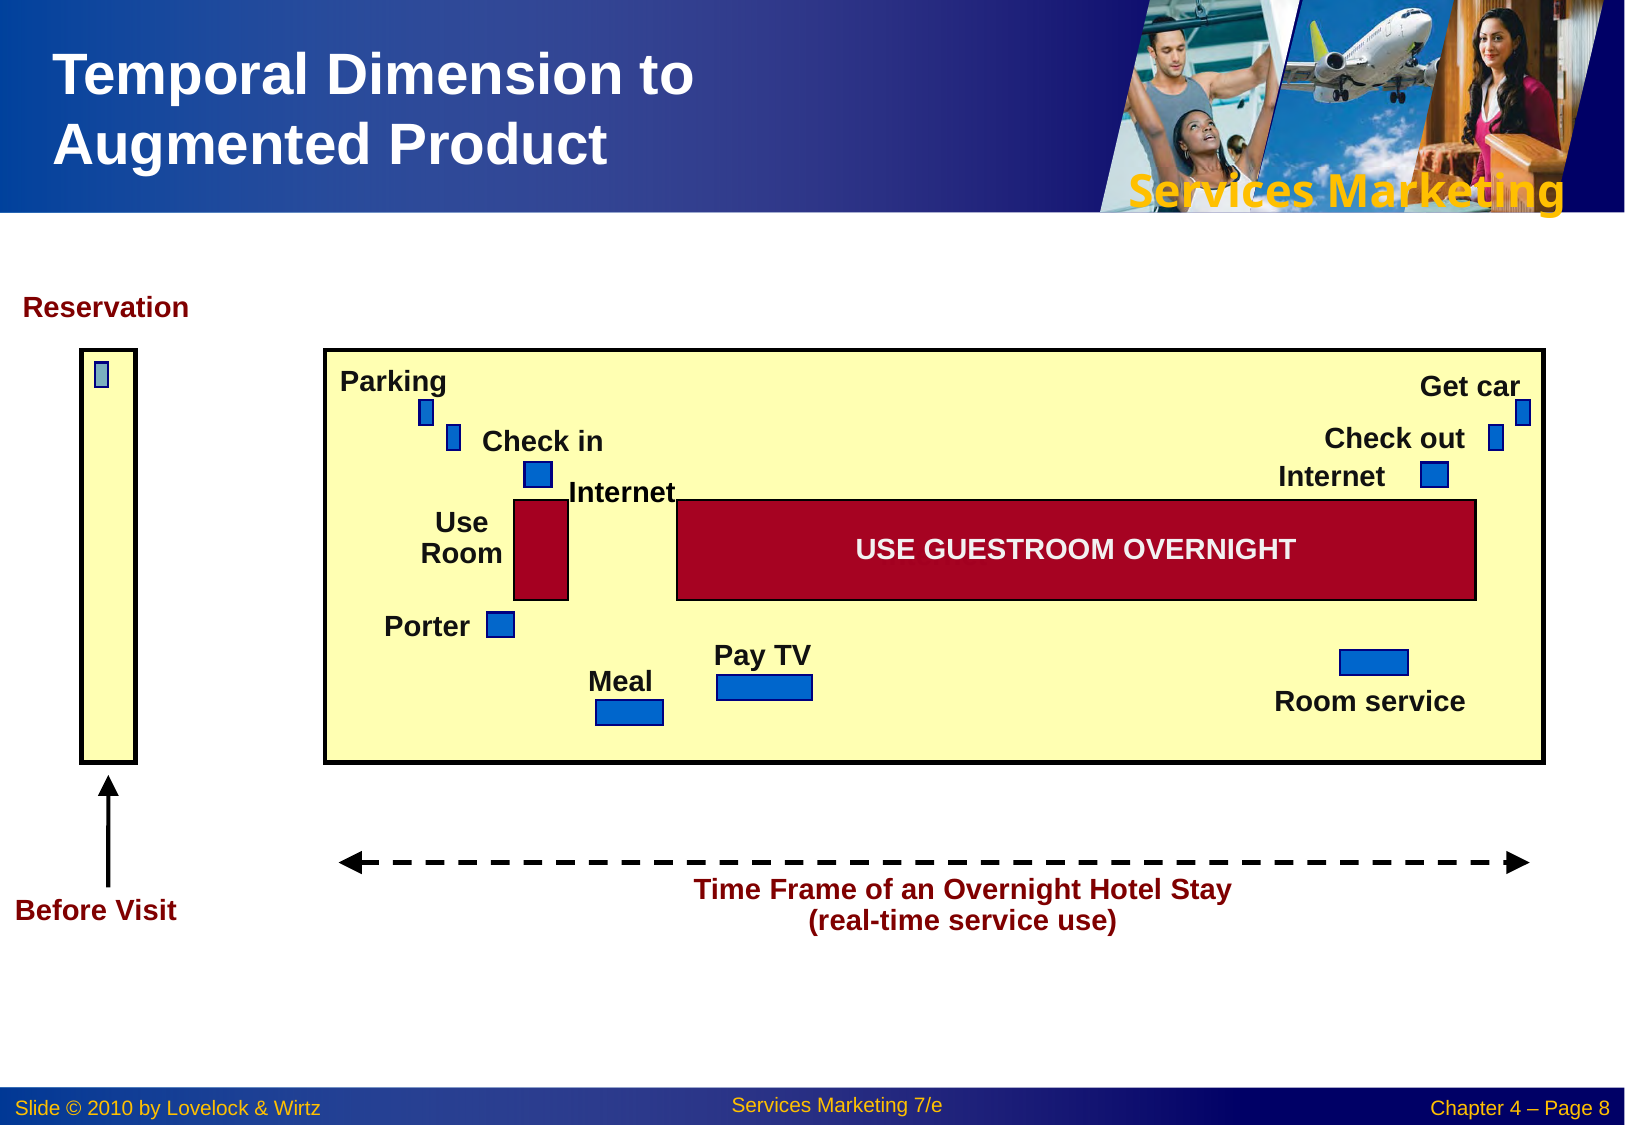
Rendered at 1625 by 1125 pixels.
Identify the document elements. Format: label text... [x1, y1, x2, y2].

picture [1546, 187, 1556, 202]
text_box USE GUESTROOM OVERNIGHT [676, 500, 1476, 600]
text_box [717, 679, 813, 700]
text_box Pay TV [699, 633, 827, 679]
text_box internet [324, 350, 1544, 763]
text_box [446, 425, 461, 450]
text_box [1340, 650, 1408, 675]
text_box [524, 461, 552, 487]
text_box [338, 852, 364, 873]
title Temporal Dimension to Augmented Product [36, 37, 988, 176]
text_box [487, 612, 515, 638]
text_box Use Room [387, 499, 536, 578]
text_box [1428, 463, 1449, 488]
text_box [514, 500, 569, 600]
text_box Get car [1388, 364, 1536, 411]
text_box [94, 362, 109, 388]
text_box Check in [467, 418, 619, 465]
text_box [595, 705, 664, 725]
text_box [81, 350, 136, 763]
text_box [1516, 411, 1530, 425]
text_box [98, 774, 119, 888]
text_box Check out [1309, 416, 1481, 463]
text_box [419, 406, 433, 425]
text_box [1505, 852, 1530, 873]
text_box Time Frame of an Overnight Hotel Stay (real-time service use) [678, 867, 1248, 976]
text_box Internet [1263, 453, 1428, 500]
picture [1100, 0, 1604, 213]
text_box [1489, 425, 1503, 450]
text_box Meal [573, 658, 669, 705]
text_box Porter [369, 603, 486, 650]
text_box Before Visit [0, 888, 262, 935]
text_box Room service [1259, 678, 1482, 725]
text_box Parking [325, 359, 463, 406]
text_box Reservation [7, 284, 205, 331]
text_box Internet [553, 451, 691, 516]
picture [1162, 186, 1172, 192]
